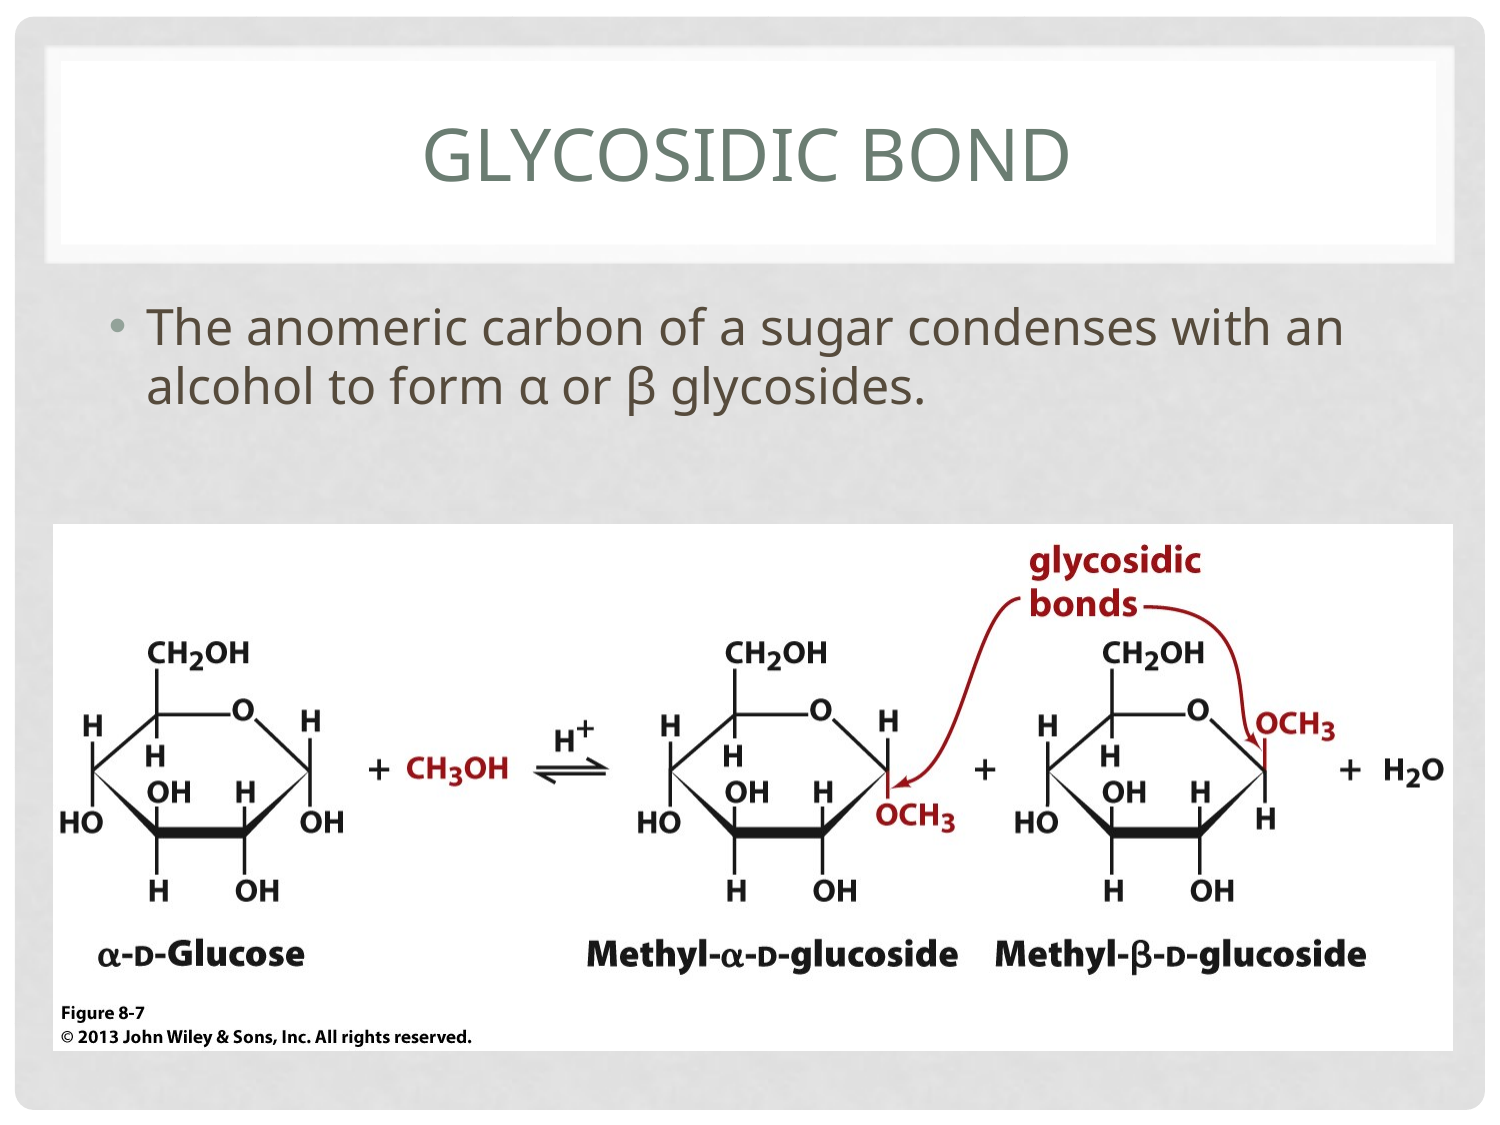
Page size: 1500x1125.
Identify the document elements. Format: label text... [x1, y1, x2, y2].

picture [53, 524, 1454, 1051]
list The anomeric carbon of a sugar condenses with an alcohol to form α or β glycosides. [75, 287, 1388, 524]
title Glycosidic bond [69, 66, 1425, 238]
